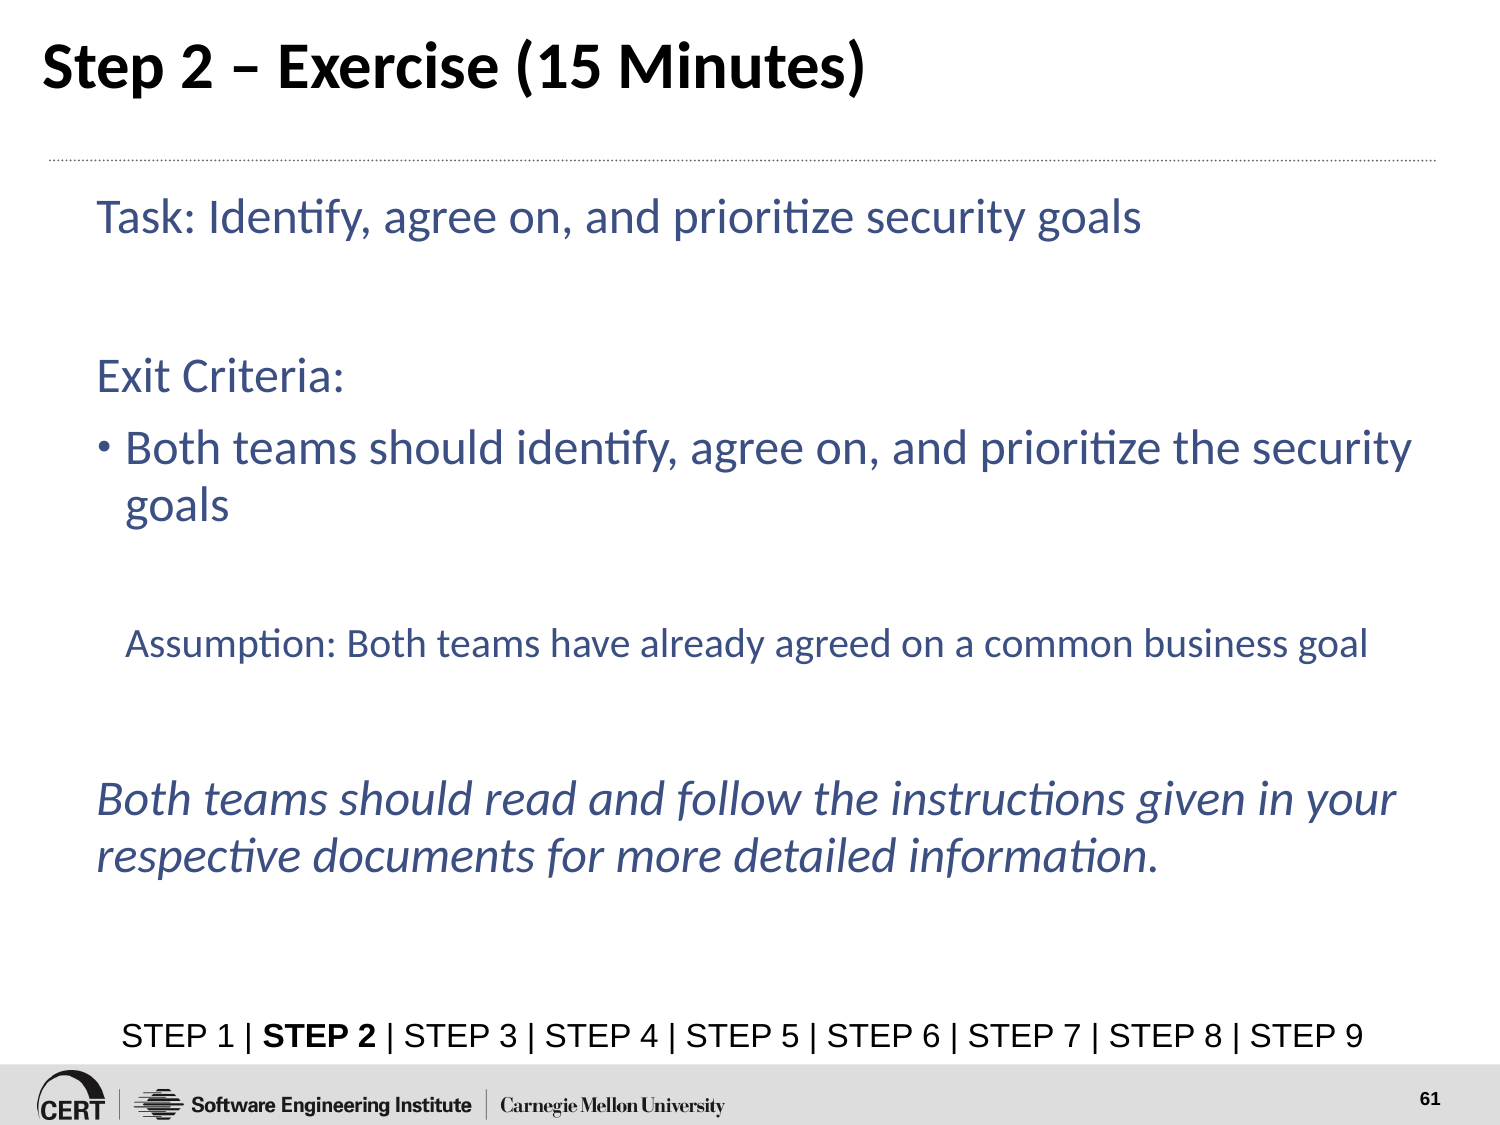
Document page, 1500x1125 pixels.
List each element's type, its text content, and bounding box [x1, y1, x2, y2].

list Task: Identify, agree on, and prioritize security goals Exit Criteria: Both teams should identify, agree on, and prioritize the security goals Assumption: Both teams have already agreed on a common business goal Both teams should read and follow the instructions given in your respective documents for more detailed information. [49, 187, 1438, 1001]
picture [37, 1069, 725, 1122]
title Step 2 – Exercise (15 Minutes) [42, 37, 1434, 155]
text_box STEP 1 | STEP 2 | STEP 3 | STEP 4 | STEP 5 | STEP 6 | STEP 7 | STEP 8 | STEP 9 [49, 1014, 1437, 1068]
